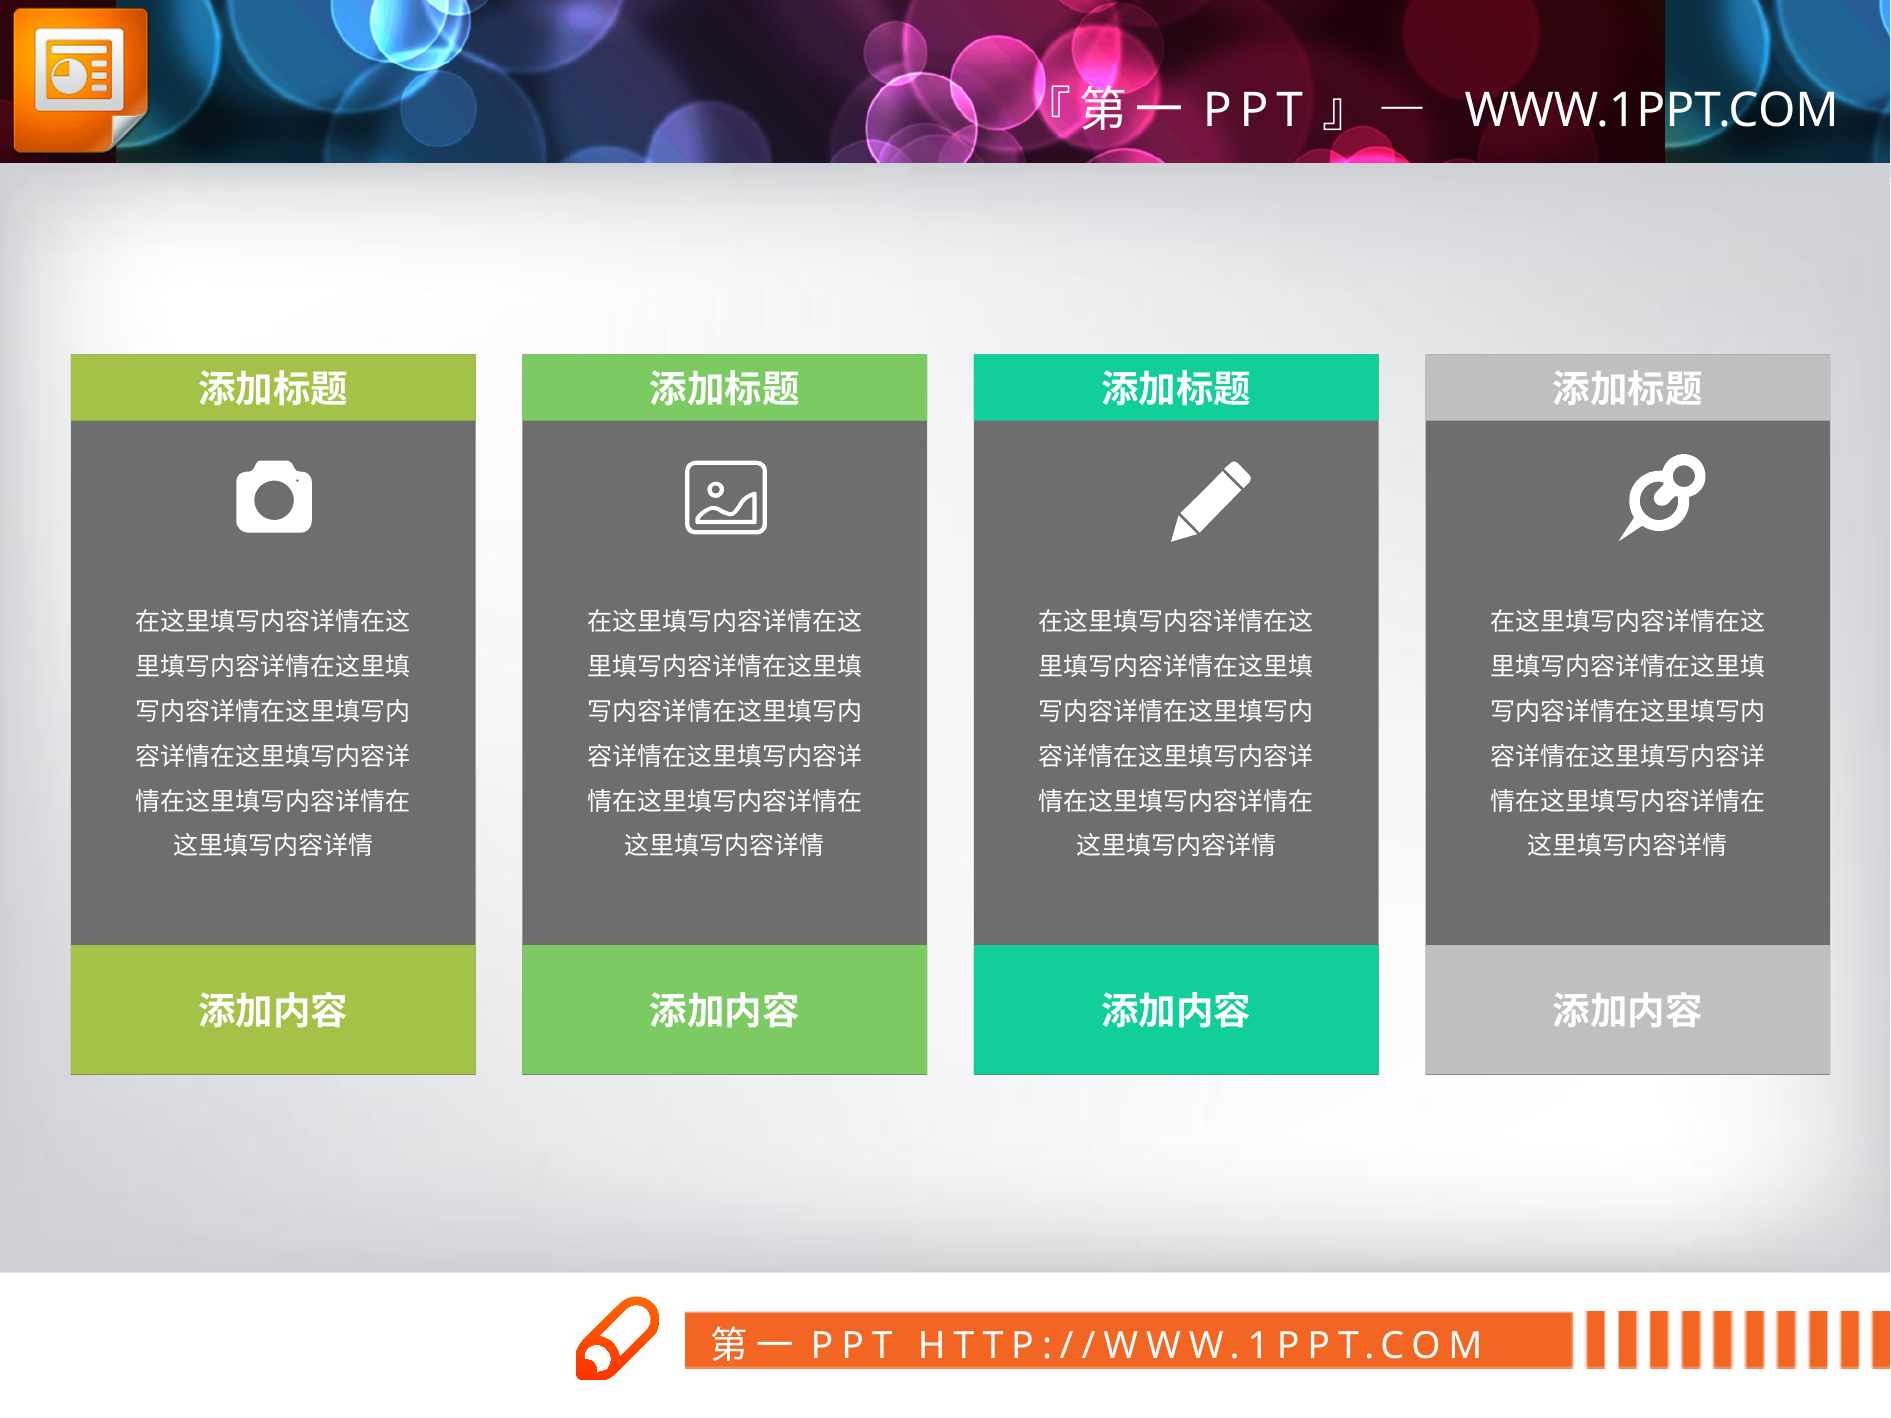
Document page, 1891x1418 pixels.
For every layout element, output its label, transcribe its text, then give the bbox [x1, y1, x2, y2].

text_box 添加标题 [1423, 352, 1832, 423]
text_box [1170, 460, 1252, 542]
text_box [236, 460, 312, 533]
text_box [684, 460, 768, 535]
text_box 在这里填写内容详情在这里填写内容详情在这里填写内容详情在这里填写内容详情在这里填写内容详情在这里填写内容详情在这里填写内容详情 [520, 423, 929, 943]
text_box 添加内容 [69, 943, 478, 1077]
text_box 添加标题 [520, 352, 929, 423]
text_box 添加标题 [69, 352, 478, 423]
text_box 添加内容 [972, 943, 1381, 1077]
text_box 添加内容 [520, 943, 929, 1077]
text_box 在这里填写内容详情在这里填写内容详情在这里填写内容详情在这里填写内容详情在这里填写内容详情在这里填写内容详情在这里填写内容详情 [1423, 423, 1832, 943]
picture [0, 0, 1891, 1275]
picture [685, 1311, 1891, 1369]
text_box 在这里填写内容详情在这里填写内容详情在这里填写内容详情在这里填写内容详情在这里填写内容详情在这里填写内容详情在这里填写内容详情 [972, 423, 1381, 943]
text_box 在这里填写内容详情在这里填写内容详情在这里填写内容详情在这里填写内容详情在这里填写内容详情在这里填写内容详情在这里填写内容详情 [69, 423, 478, 943]
text_box 添加标题 [972, 352, 1381, 423]
text_box 添加内容 [1423, 943, 1832, 1077]
text_box [1618, 454, 1706, 542]
